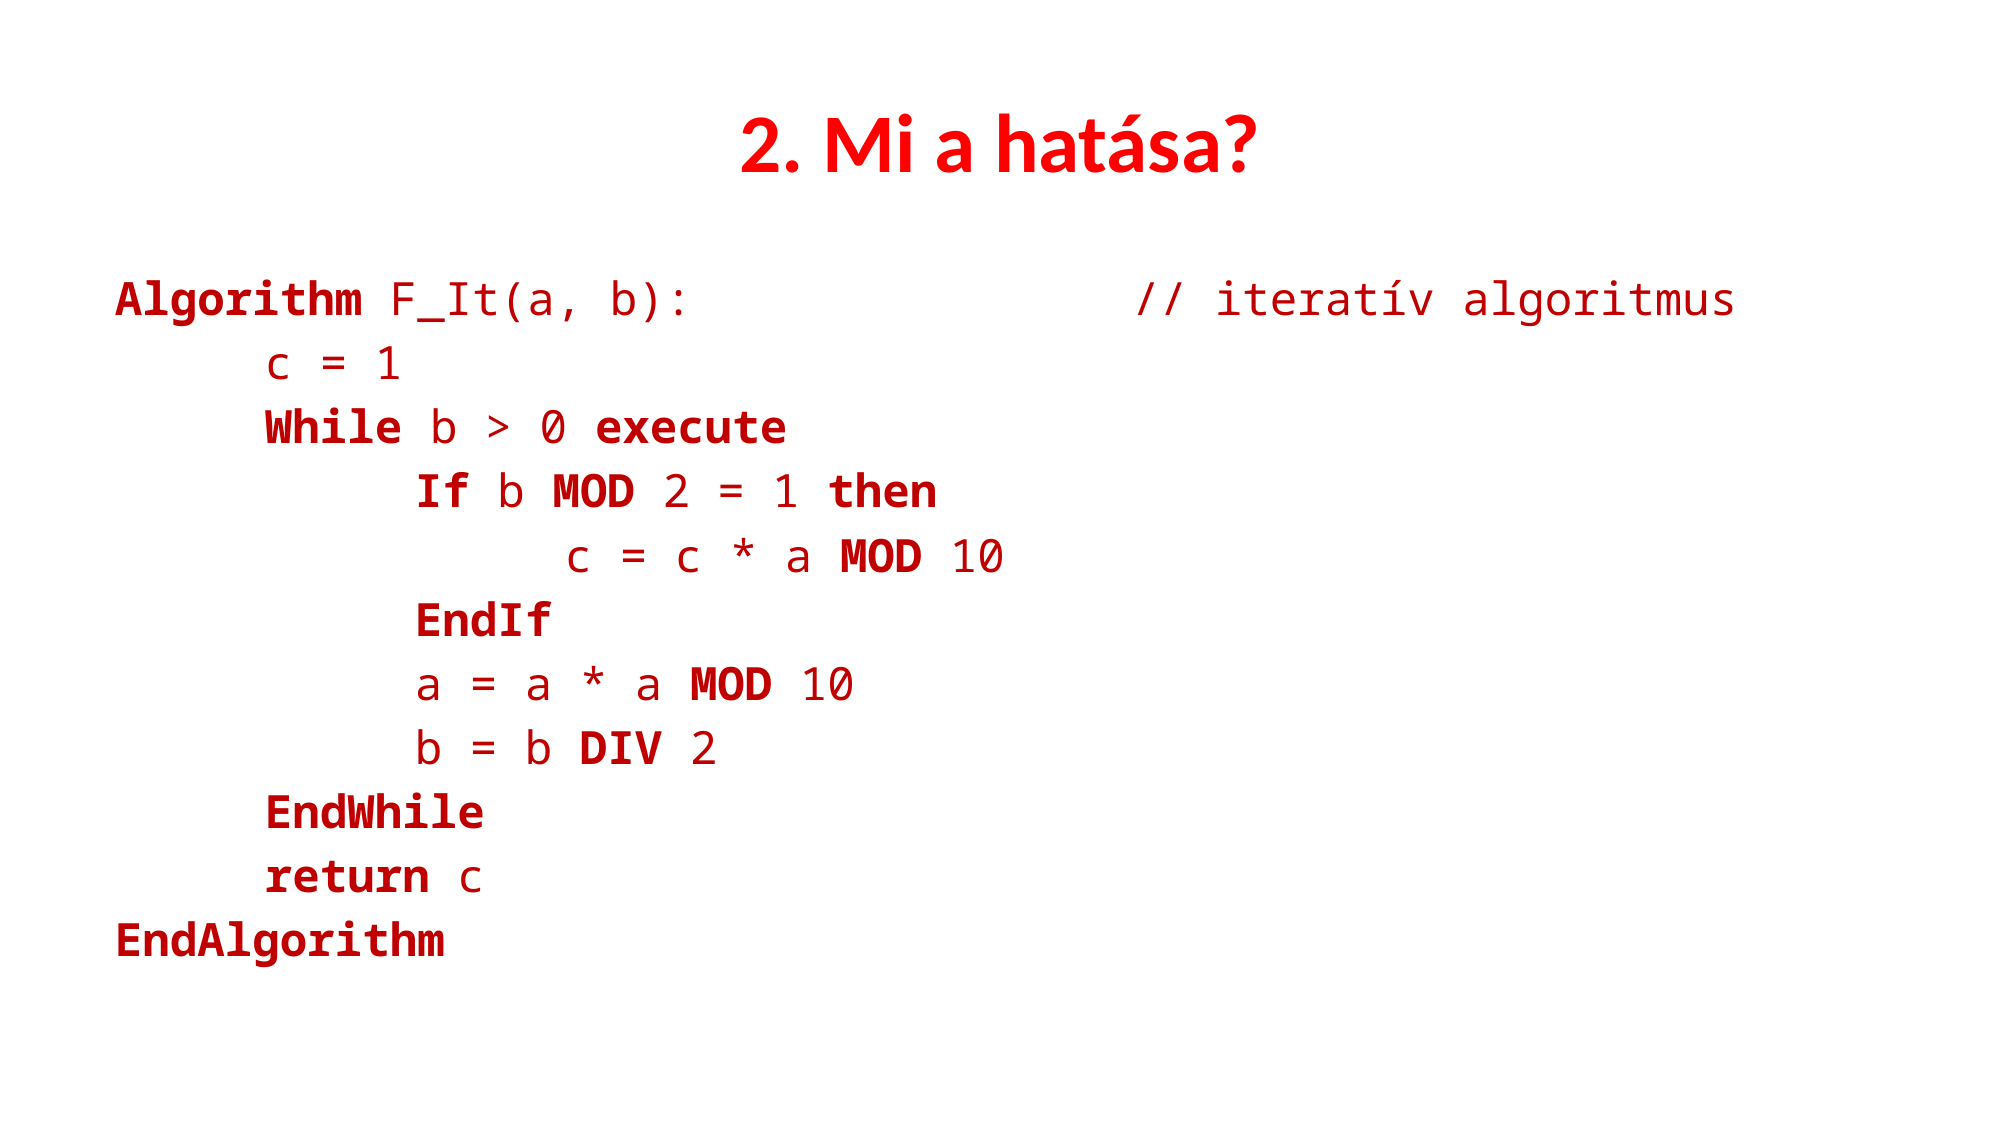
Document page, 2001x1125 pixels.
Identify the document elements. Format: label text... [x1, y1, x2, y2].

list Algorithm F_It(a, b): // iteratív algoritmus c = 1 While b > 0 execute If b MOD 2 = 1 then c = c * a MOD 10 EndIf a = a * a MOD 10 b = b DIV 2 EndWhile return c EndAlgorithm [99, 262, 1900, 1080]
title 2. Mi a hatása? [99, 45, 1900, 233]
